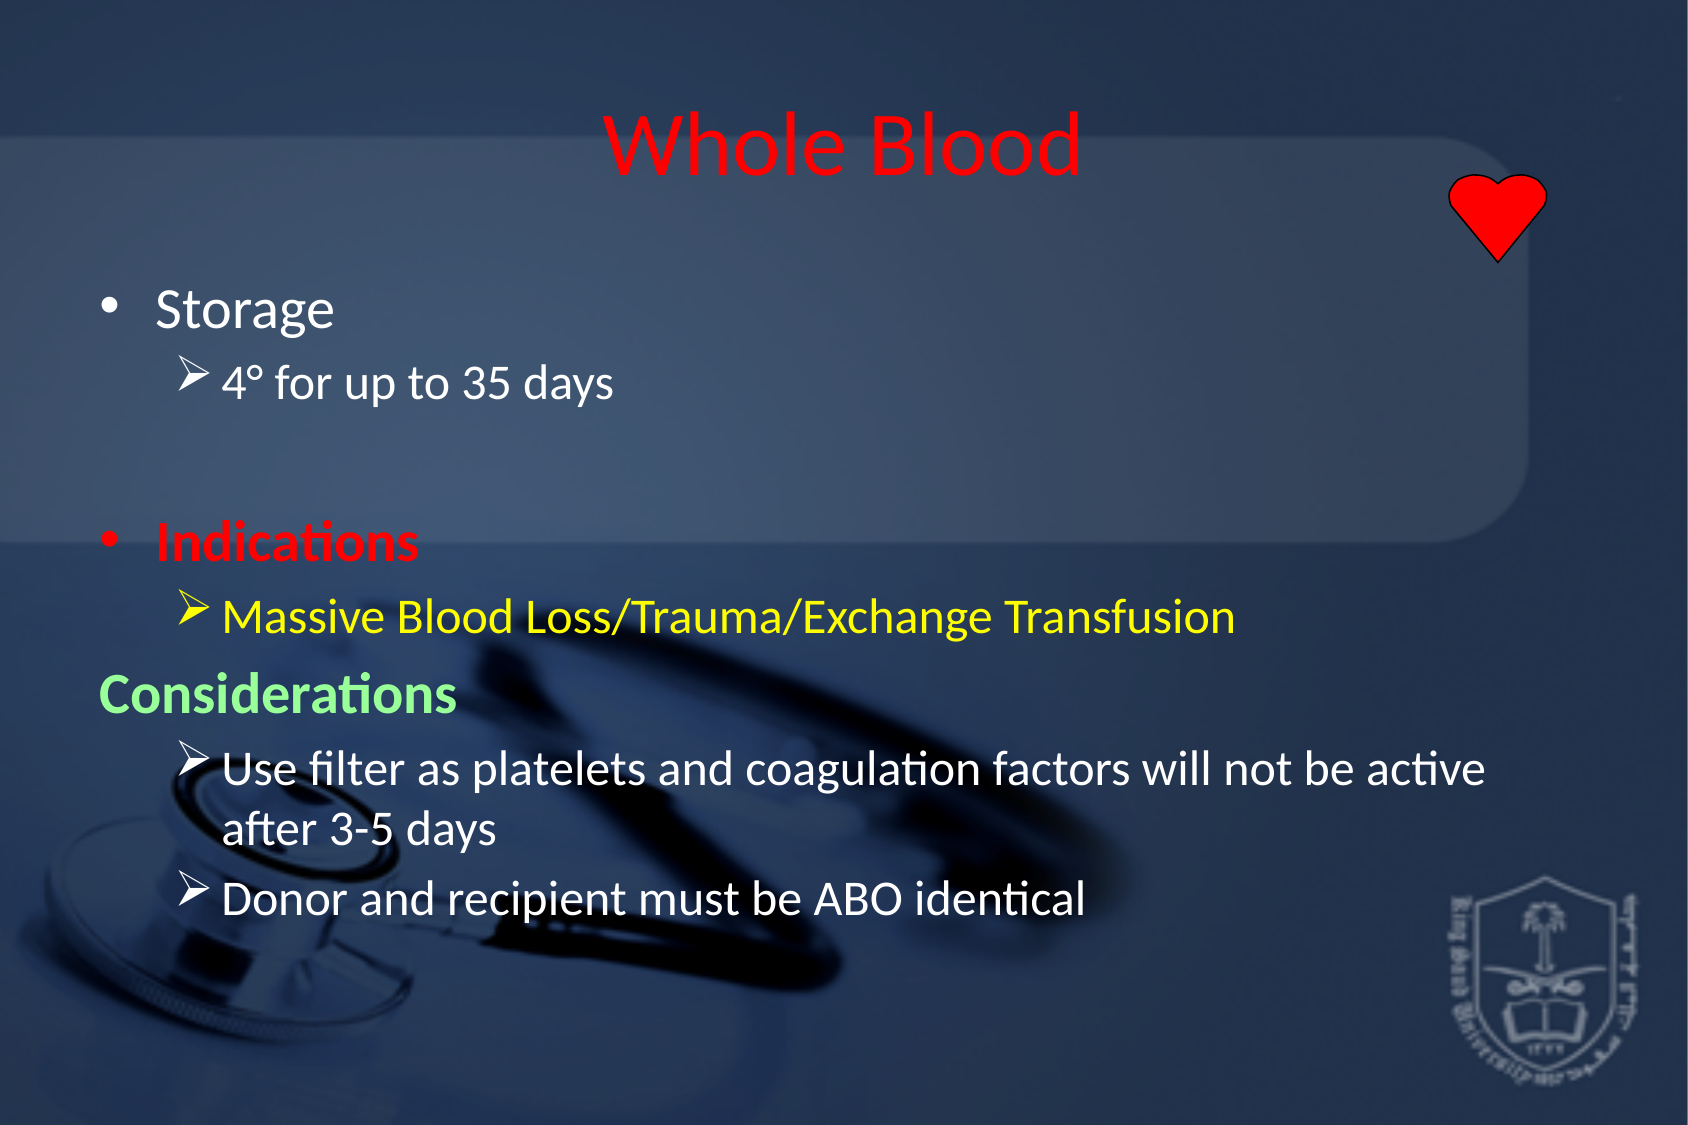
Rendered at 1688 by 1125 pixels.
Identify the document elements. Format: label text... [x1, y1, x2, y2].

title Whole Blood [84, 45, 1604, 233]
text_box [1449, 174, 1547, 263]
picture [0, 0, 1688, 1125]
list Storage 4° for up to 35 days Indications Massive Blood Loss/Trauma/Exchange Transfusion Considerations Use filter as platelets and coagulation factors will not be active after 3-5 days Donor and recipient must be ABO identical [84, 262, 1604, 1005]
